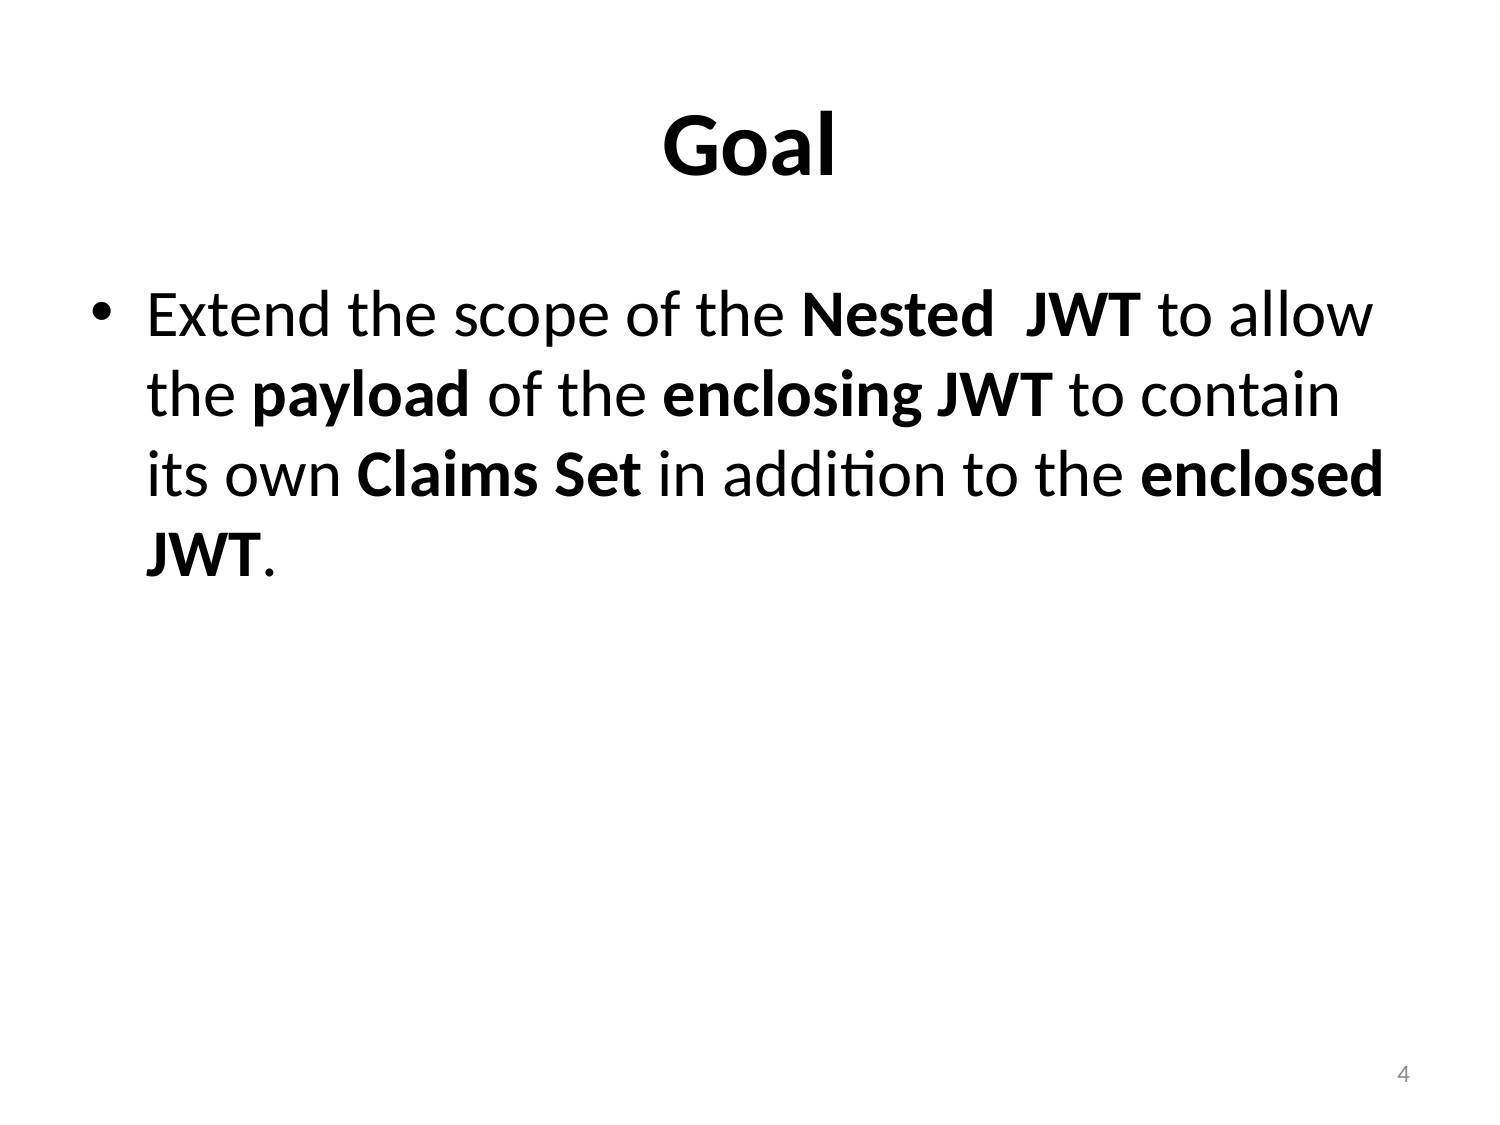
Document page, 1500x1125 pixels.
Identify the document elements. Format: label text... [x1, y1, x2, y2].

list Extend the scope of the Nested JWT to allow the payload of the enclosing JWT to contain its own Claims Set in addition to the enclosed JWT. [75, 262, 1425, 1005]
title Goal [75, 45, 1425, 233]
slide_number 4 [1074, 1042, 1425, 1103]
